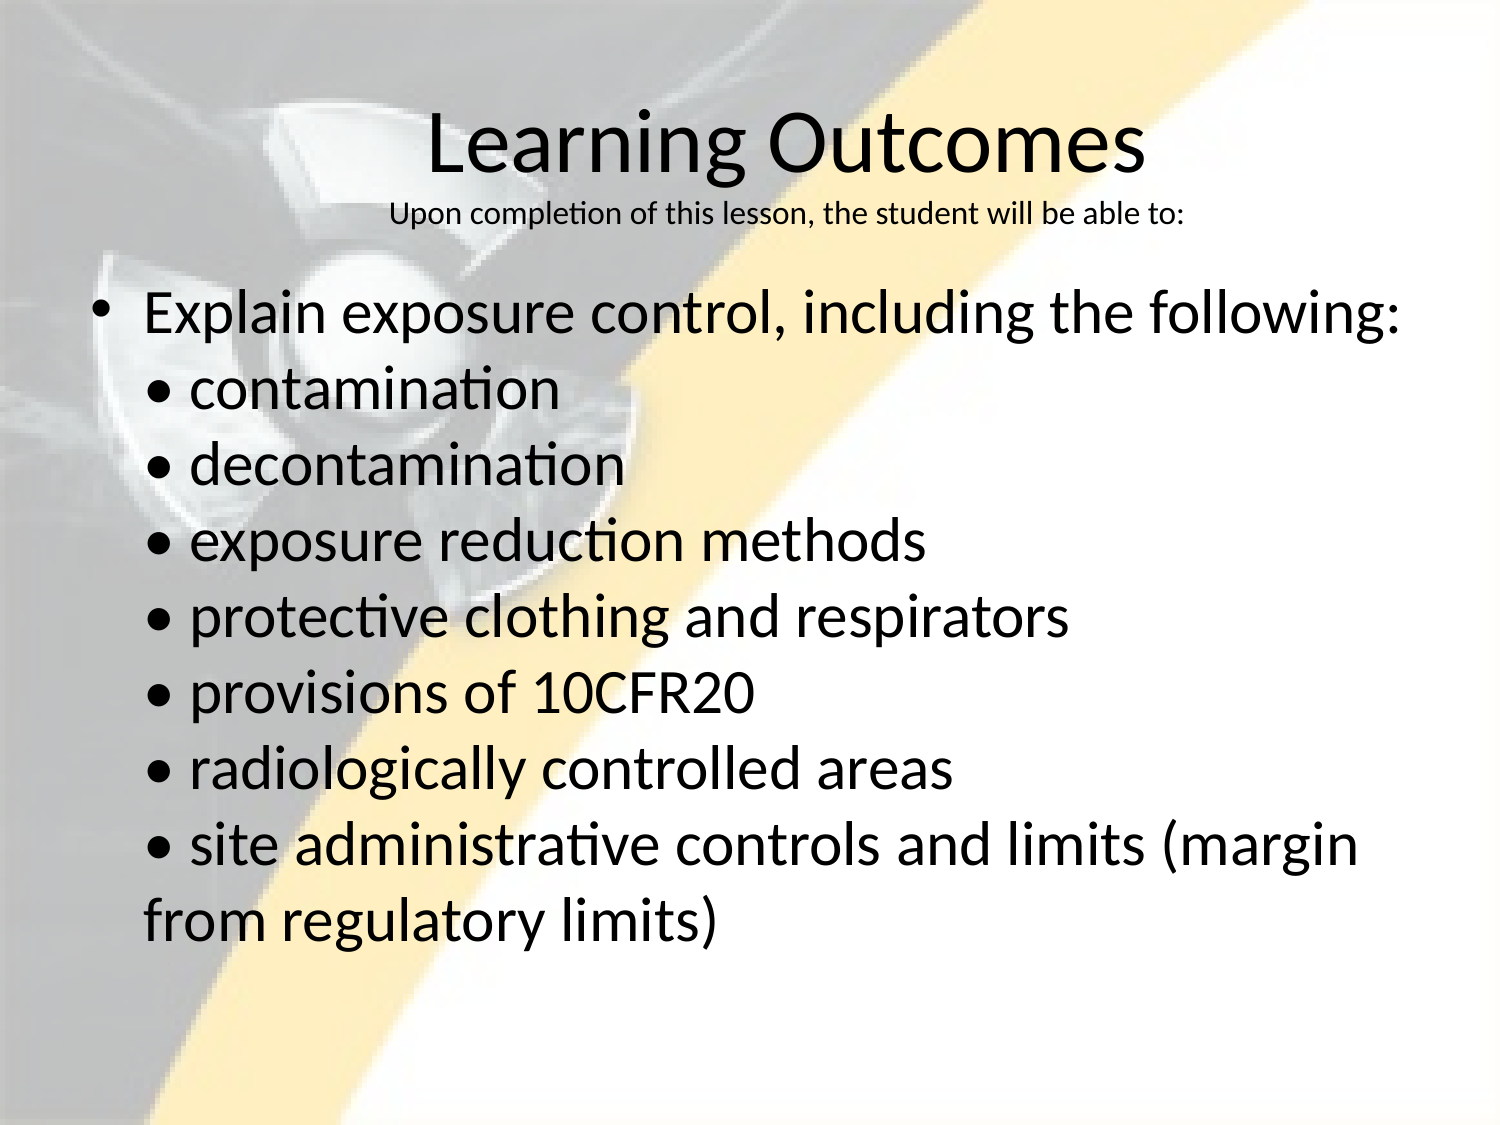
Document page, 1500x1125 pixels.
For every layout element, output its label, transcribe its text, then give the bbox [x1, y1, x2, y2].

title Learning Outcomes Upon completion of this lesson, the student will be able to: [200, 62, 1375, 250]
list Explain exposure control, including the following: • contamination • decontamination • exposure reduction methods • protective clothing and respirators • provisions of 10CFR20 • radiologically controlled areas • site administrative controls and limits (margin from regulatory limits) [75, 262, 1425, 1005]
